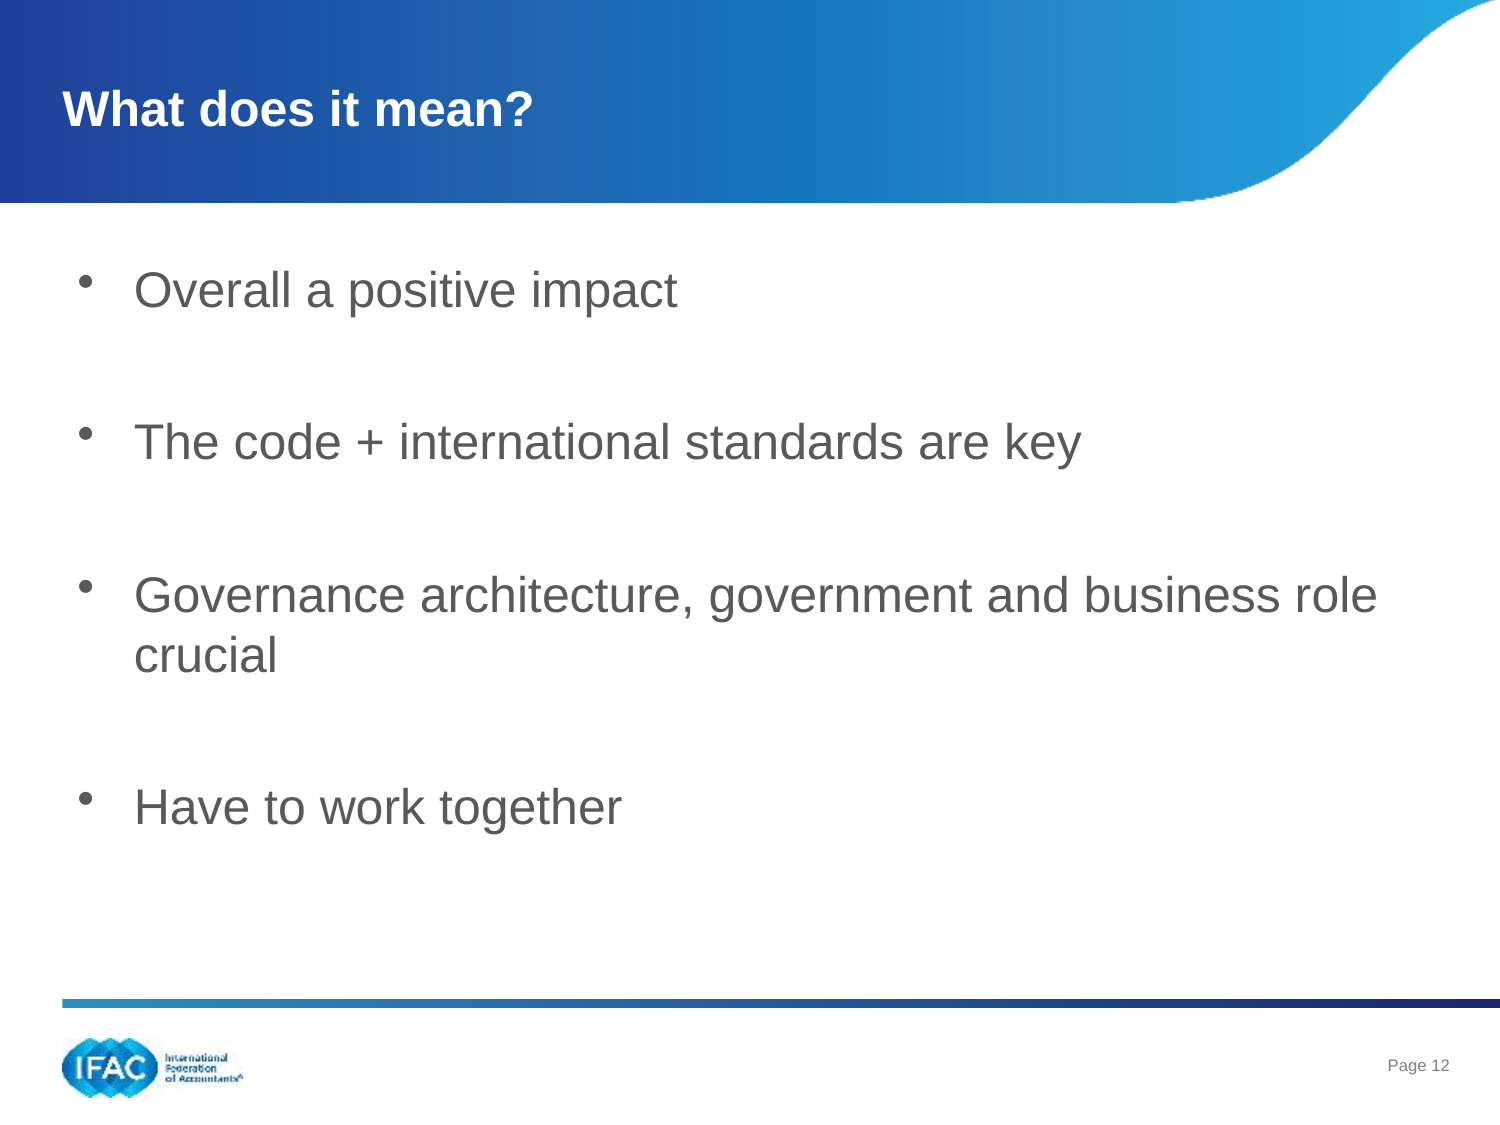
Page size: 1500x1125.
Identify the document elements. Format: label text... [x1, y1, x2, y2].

list Overall a positive impact The code + international standards are key Governance architecture, government and business role crucial Have to work together [62, 249, 1450, 925]
title What does it mean? [62, 62, 1300, 150]
picture [62, 1038, 243, 1098]
picture [0, 0, 1497, 203]
